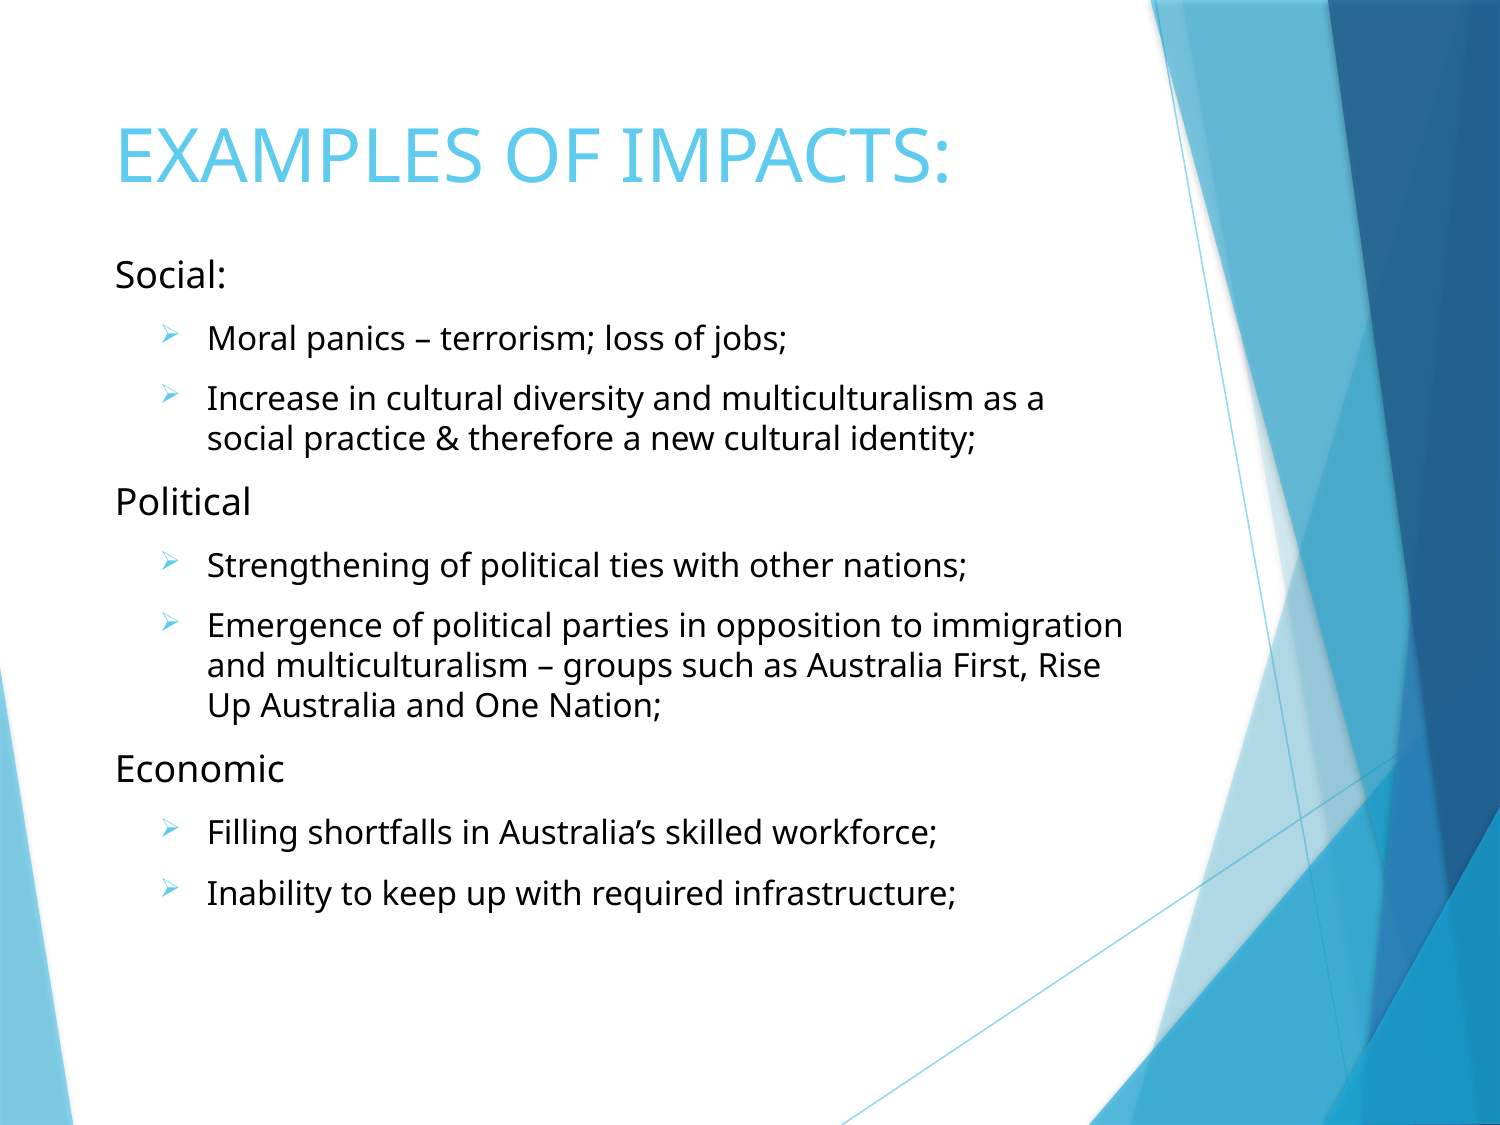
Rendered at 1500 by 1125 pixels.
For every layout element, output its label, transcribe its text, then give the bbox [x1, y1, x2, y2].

title EXAMPLES OF IMPACTS: [99, 99, 1142, 243]
list Social: Moral panics – terrorism; loss of jobs; Increase in cultural diversity and multiculturalism as a social practice & therefore a new cultural identity; Political Strengthening of political ties with other nations; Emergence of political parties in opposition to immigration and multiculturalism – groups such as Australia First, Rise Up Australia and One Nation; Economic Filling shortfalls in Australia’s skilled workforce; Inability to keep up with required infrastructure; [99, 243, 1142, 991]
